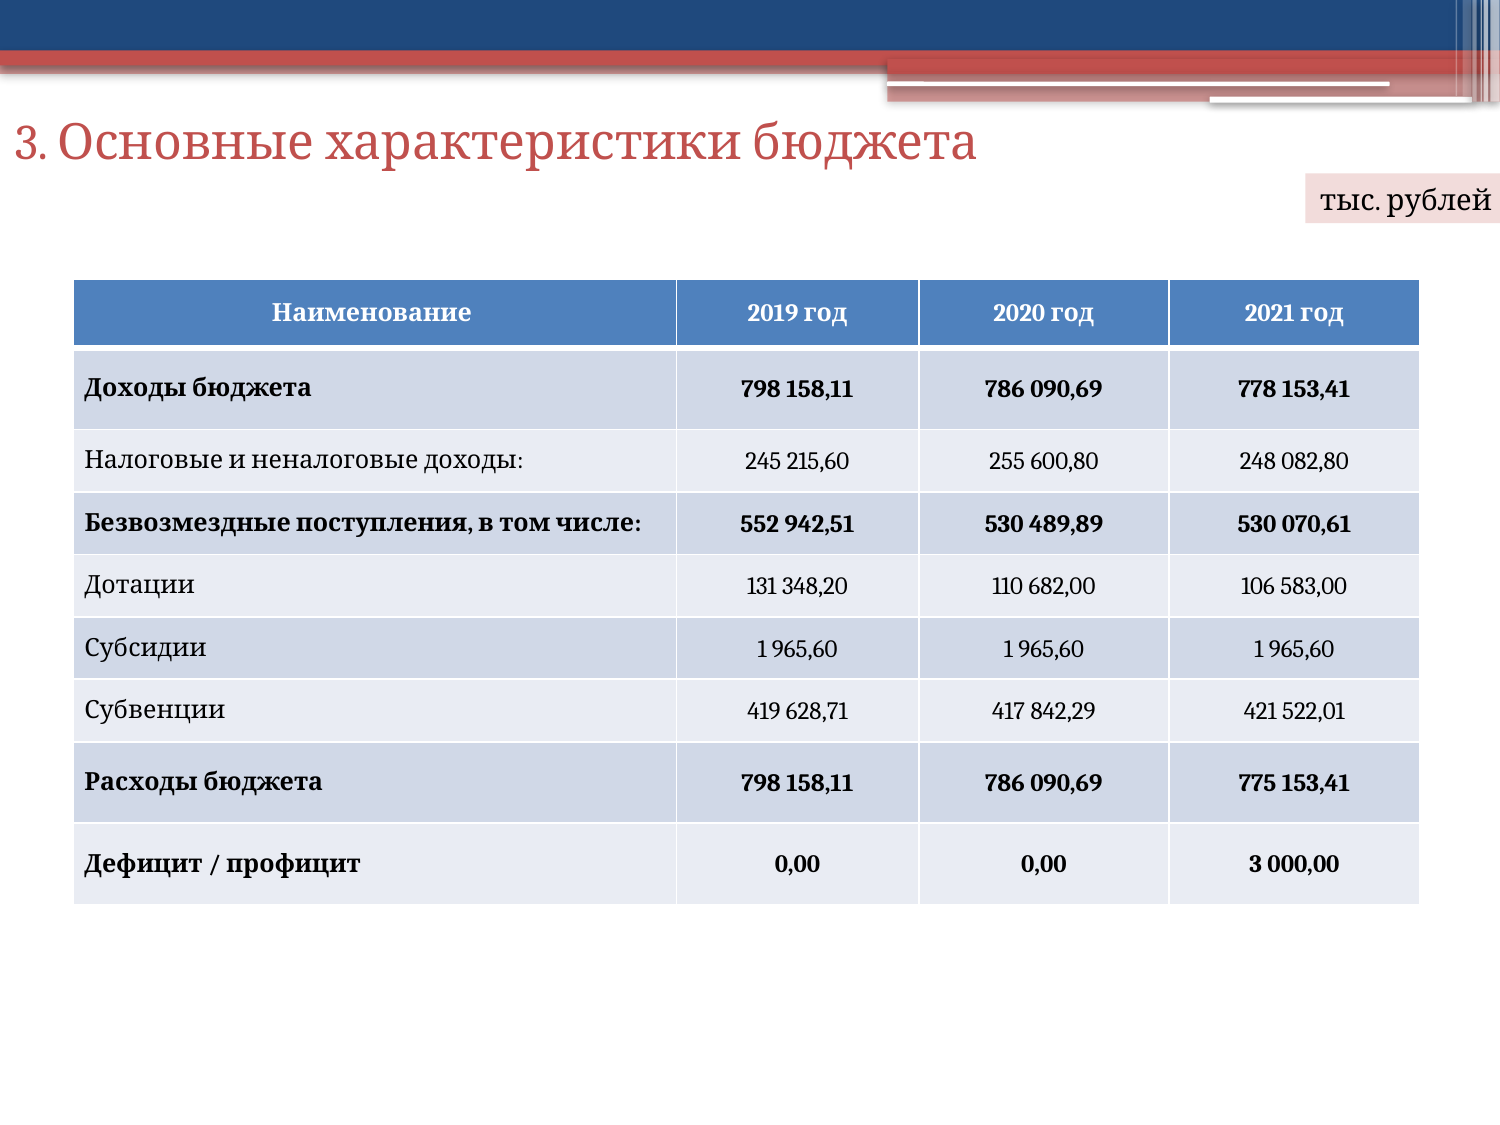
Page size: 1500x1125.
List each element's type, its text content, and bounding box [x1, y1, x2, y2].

table_cell Субсидии [74, 618, 676, 678]
table_cell 419 628,71 [677, 680, 918, 741]
table_cell 778 153,41 [1170, 351, 1419, 429]
table_cell 0,00 [677, 824, 918, 904]
table_cell 530 489,89 [920, 493, 1168, 554]
table_cell Расходы бюджета [74, 743, 676, 822]
table_cell 530 070,61 [1170, 493, 1419, 554]
table_cell 1 965,60 [1170, 618, 1419, 678]
table_cell 255 600,80 [920, 430, 1168, 491]
table_cell Дефицит / профицит [74, 824, 676, 904]
table_cell 1 965,60 [920, 618, 1168, 678]
table_cell 786 090,69 [920, 351, 1168, 429]
table_cell 775 153,41 [1170, 743, 1419, 822]
table_cell Дотации [74, 555, 676, 616]
table_cell 798 158,11 [677, 743, 918, 822]
table_cell 248 082,80 [1170, 430, 1419, 491]
table_cell 110 682,00 [920, 555, 1168, 616]
table_cell 552 942,51 [677, 493, 918, 554]
table_header 2020 год [920, 280, 1168, 345]
table_cell 786 090,69 [920, 743, 1168, 822]
table_cell Субвенции [74, 680, 676, 741]
table_cell 3 000,00 [1170, 824, 1419, 904]
table_cell Безвозмездные поступления, в том числе: [74, 493, 676, 554]
text_box тыс. рублей [1305, 173, 1500, 224]
table_header Наименование [74, 280, 676, 345]
table_cell 421 522,01 [1170, 680, 1419, 741]
table_cell 131 348,20 [677, 555, 918, 616]
table_cell 417 842,29 [920, 680, 1168, 741]
table_cell Доходы бюджета [74, 351, 676, 429]
table_cell 798 158,11 [677, 351, 918, 429]
table_cell 0,00 [920, 824, 1168, 904]
title 3. Основные характеристики бюджета [0, 101, 1350, 224]
table_cell 245 215,60 [677, 430, 918, 491]
table_header 2019 год [677, 280, 918, 345]
table_cell 106 583,00 [1170, 555, 1419, 616]
table_cell 1 965,60 [677, 618, 918, 678]
table_header 2021 год [1170, 280, 1419, 345]
table_cell Налоговые и неналоговые доходы: [74, 430, 676, 491]
